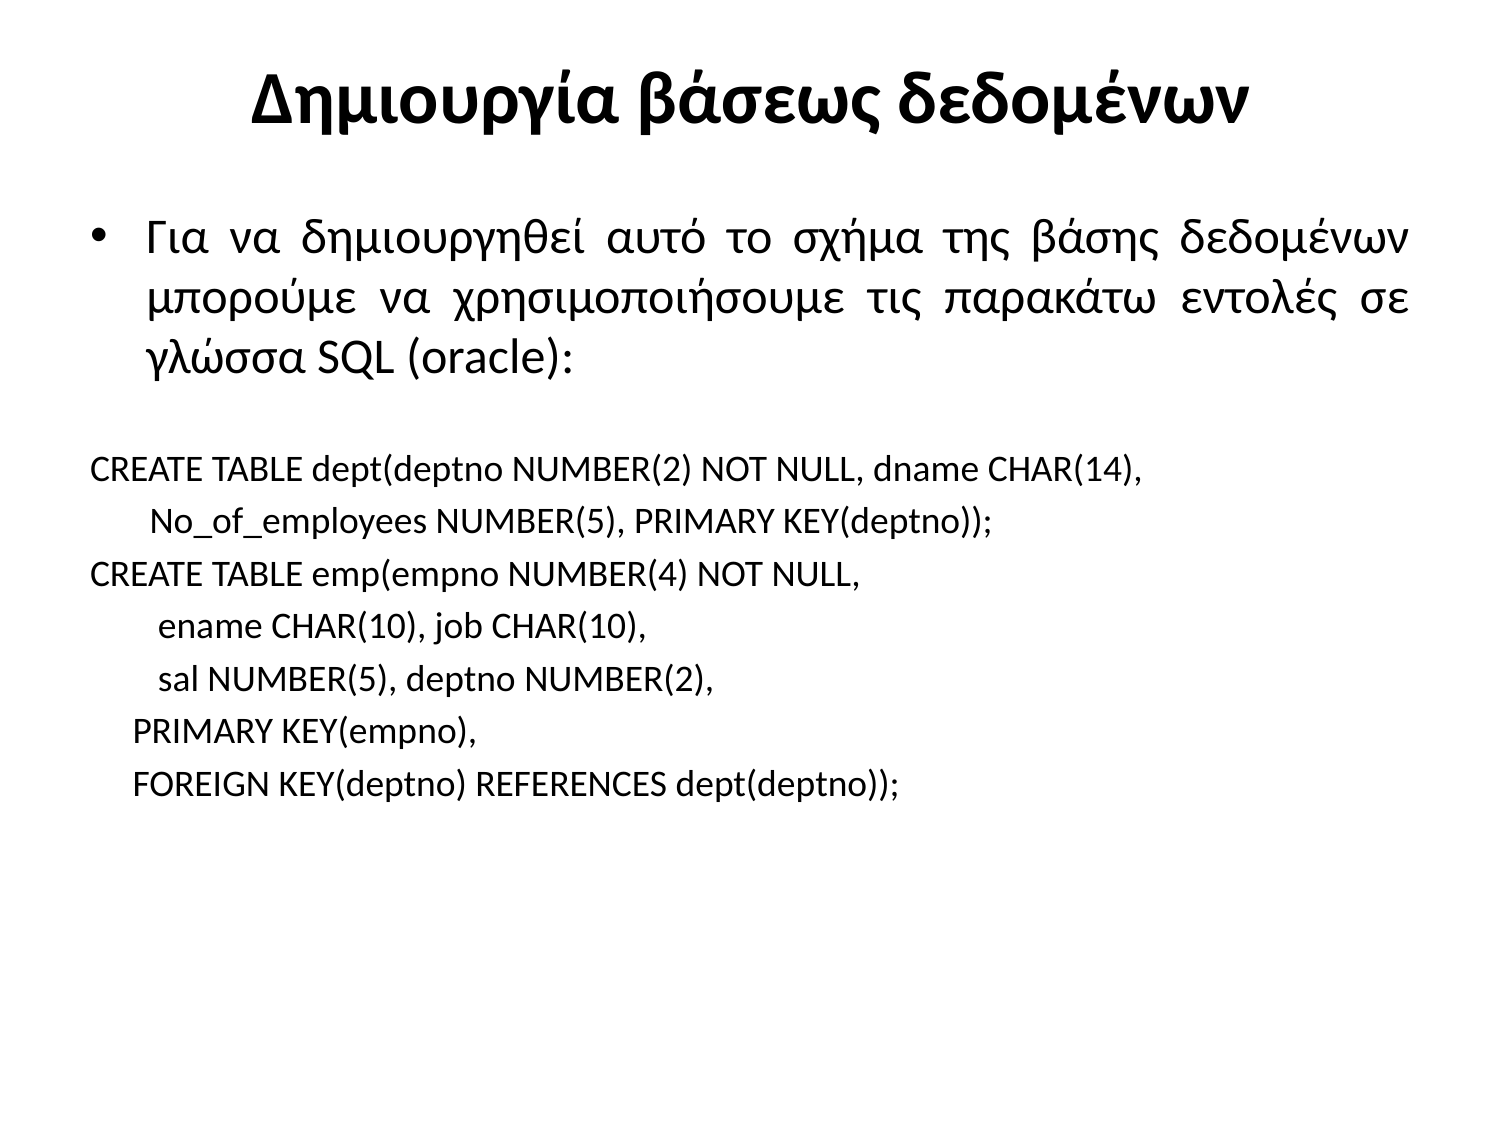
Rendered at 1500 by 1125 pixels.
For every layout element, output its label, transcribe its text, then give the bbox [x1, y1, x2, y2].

title Δημιουργία βάσεως δεδομένων [76, 19, 1427, 169]
list Για να δημιουργηθεί αυτό το σχήμα της βάσης δεδομένων μπορούμε να χρησιμοποιήσουμε τις παρακάτω εντολές σε γλώσσα SQL (oracle): CREATE TABLE dept(deptno NUMBER(2) NOT NULL, dname CHAR(14), No_of_employees NUMBER(5), PRIMARY KEY(deptno)); CREATE TABLE emp(empno NUMBER(4) NOT NULL, ename CHAR(10), job CHAR(10), sal NUMBER(5), deptno NUMBER(2), PRIMARY KEY(empno), FOREIGN KEY(deptno) REFERENCES dept(deptno)); [75, 196, 1425, 1024]
